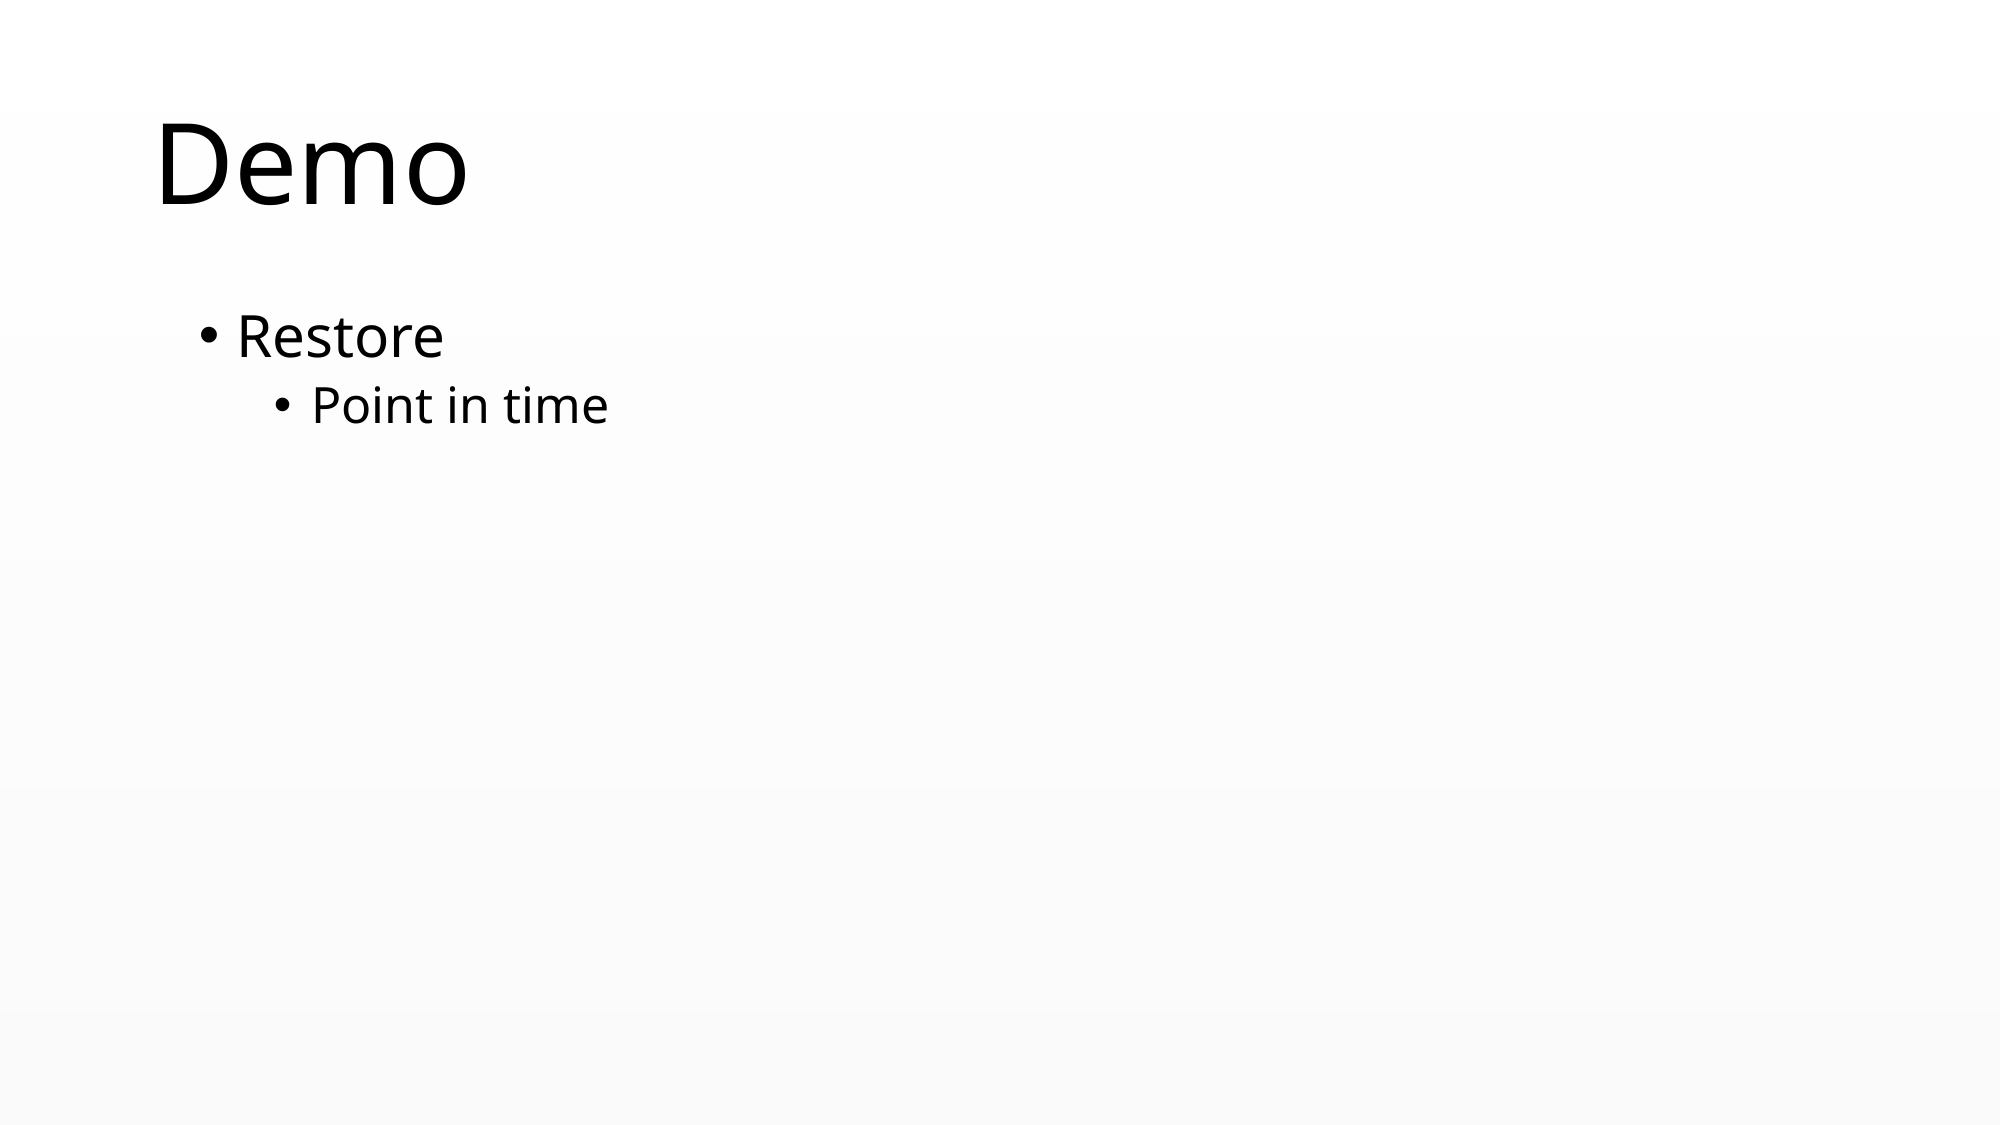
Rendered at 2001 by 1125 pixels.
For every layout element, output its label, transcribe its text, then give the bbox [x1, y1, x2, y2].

list Restore Point in time [183, 299, 1863, 1014]
title Demo [137, 59, 1863, 278]
